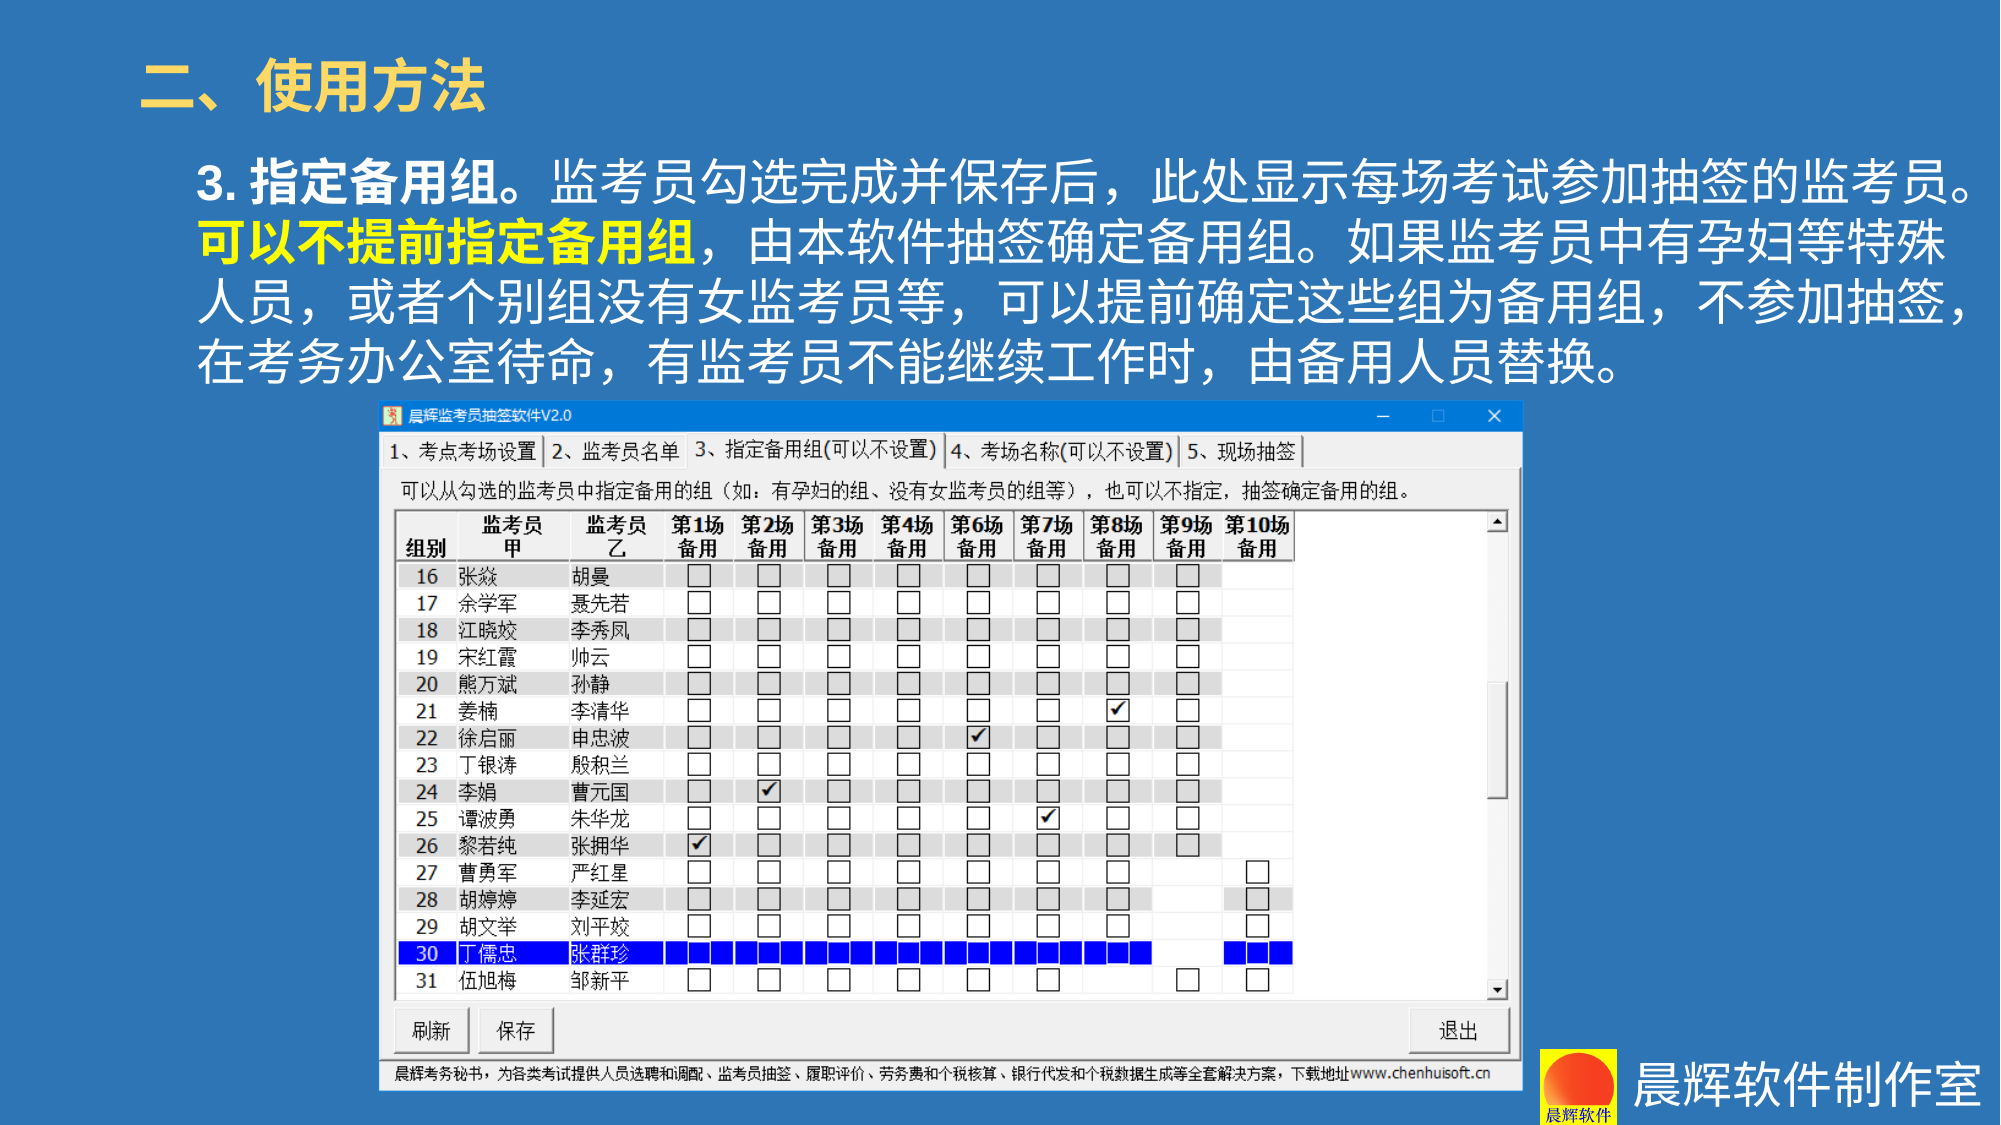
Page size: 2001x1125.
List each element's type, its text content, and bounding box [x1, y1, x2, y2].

text_box 晨辉软件制作室 [1618, 1052, 1998, 1122]
text_box 3.指定备用组。监考员勾选完成并保存后，此处显示每场考试参加抽签的监考员。可以不提前指定备用组，由本软件抽签确定备用组。如果监考员中有孕妇等特殊人员，或者个别组没有女监考员等，可以提前确定这些组为备用组，不参加抽签，在考务办公室待命，有监考员不能继续工作时，由备用人员替换。 [181, 143, 1974, 398]
picture [378, 400, 1524, 1092]
picture [1540, 1049, 1617, 1125]
text_box 二、使用方法 [123, 41, 504, 127]
